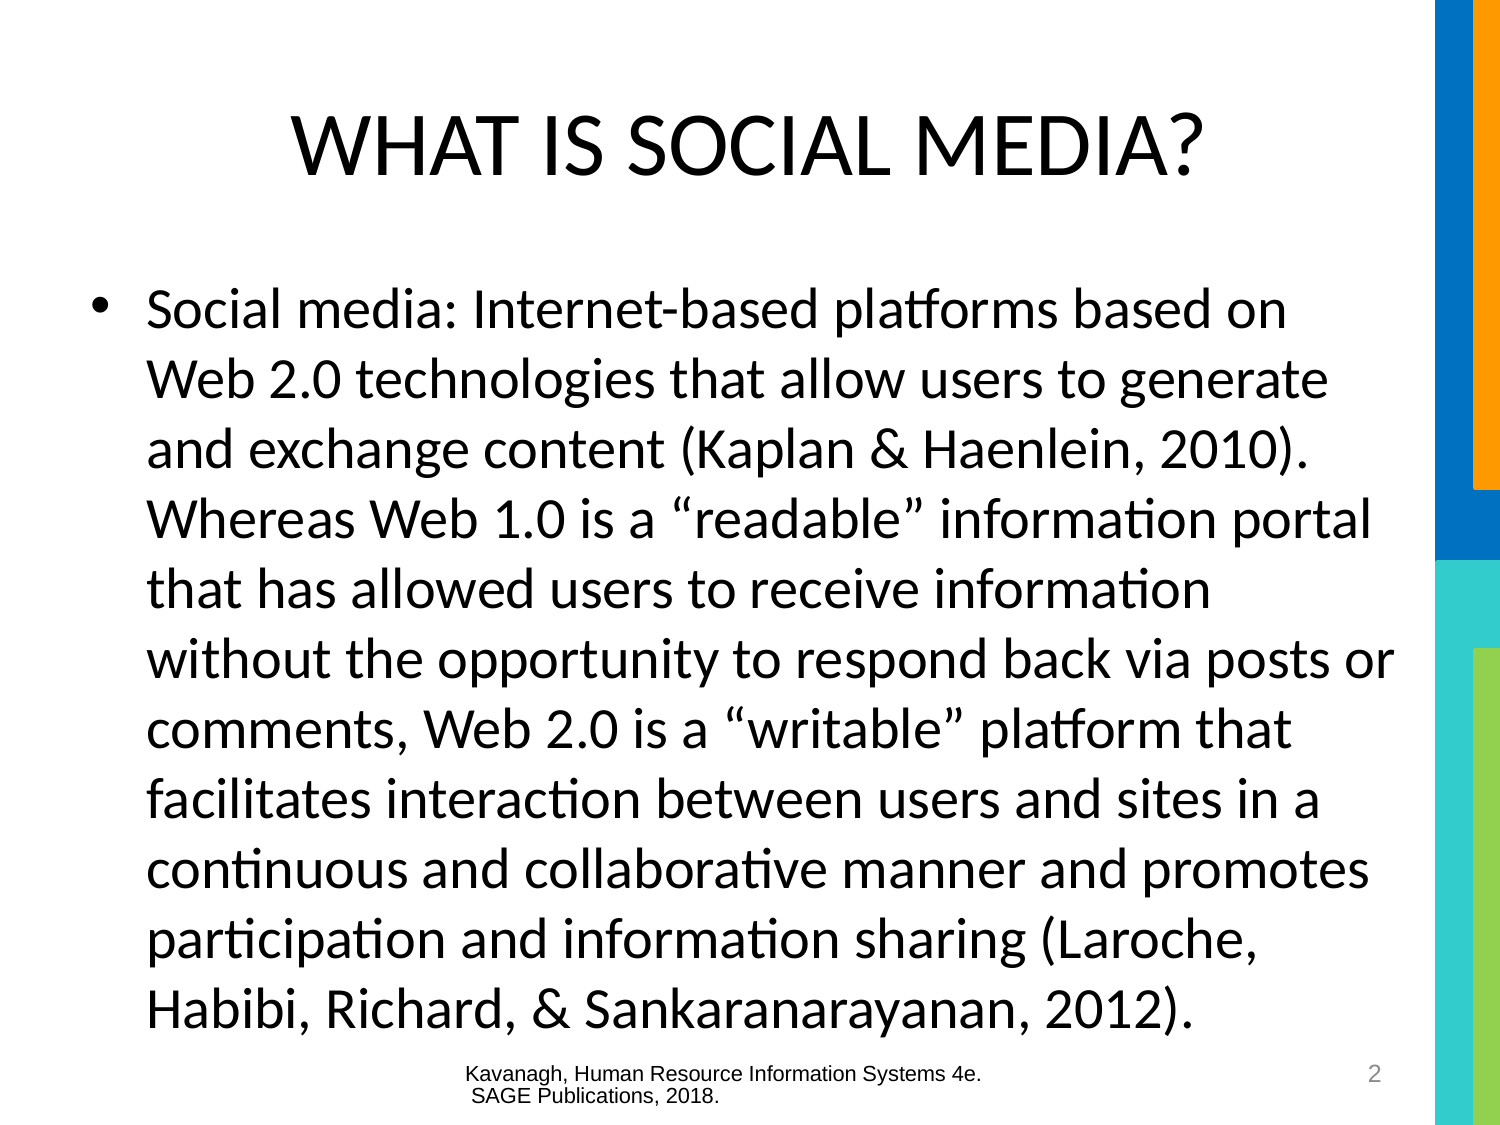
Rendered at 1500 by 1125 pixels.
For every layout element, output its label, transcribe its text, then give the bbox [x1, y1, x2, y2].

title WHAT IS SOCIAL MEDIA? [75, 45, 1425, 233]
slide_number 2 [1059, 1042, 1397, 1103]
list Social media: Internet-based platforms based on Web 2.0 technologies that allow users to generate and exchange content (Kaplan & Haenlein, 2010). Whereas Web 1.0 is a “readable” information portal that has allowed users to receive information without the opportunity to respond back via posts or comments, Web 2.0 is a “writable” platform that facilitates interaction between users and sites in a continuous and collaborative manner and promotes participation and information sharing (Laroche, Habibi, Richard, & Sankaranarayanan, 2012). [75, 262, 1425, 1005]
footer Kavanagh, Human Resource Information Systems 4e. SAGE Publications, 2018. [450, 1042, 1004, 1103]
